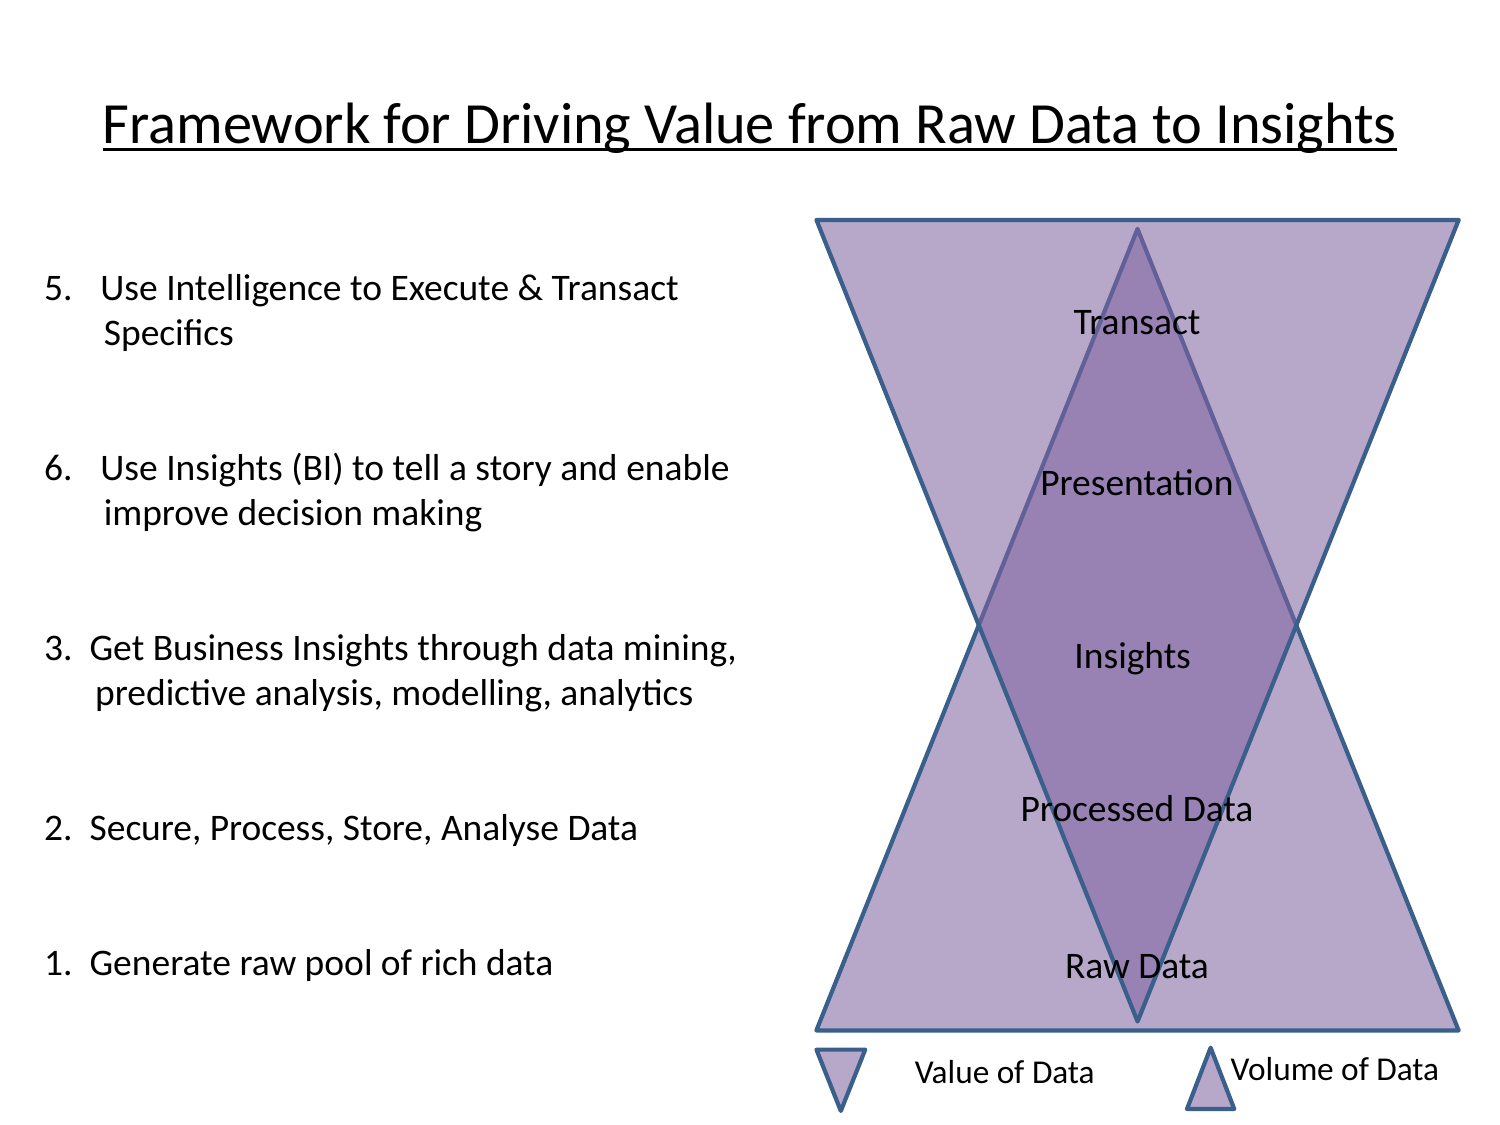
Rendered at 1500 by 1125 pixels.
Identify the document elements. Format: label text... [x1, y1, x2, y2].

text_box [816, 1039, 1483, 1125]
text_box Framework for Driving Value from Raw Data to Insights [0, 78, 1500, 163]
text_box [816, 219, 1459, 1031]
text_box Use Intelligence to Execute & Transact Specifics Use Insights (BI) to tell a story and enable improve decision making 3. Get Business Insights through data mining, predictive analysis, modelling, analytics 2. Secure, Process, Store, Analyse Data 1. Generate raw pool of rich data [29, 255, 808, 1036]
